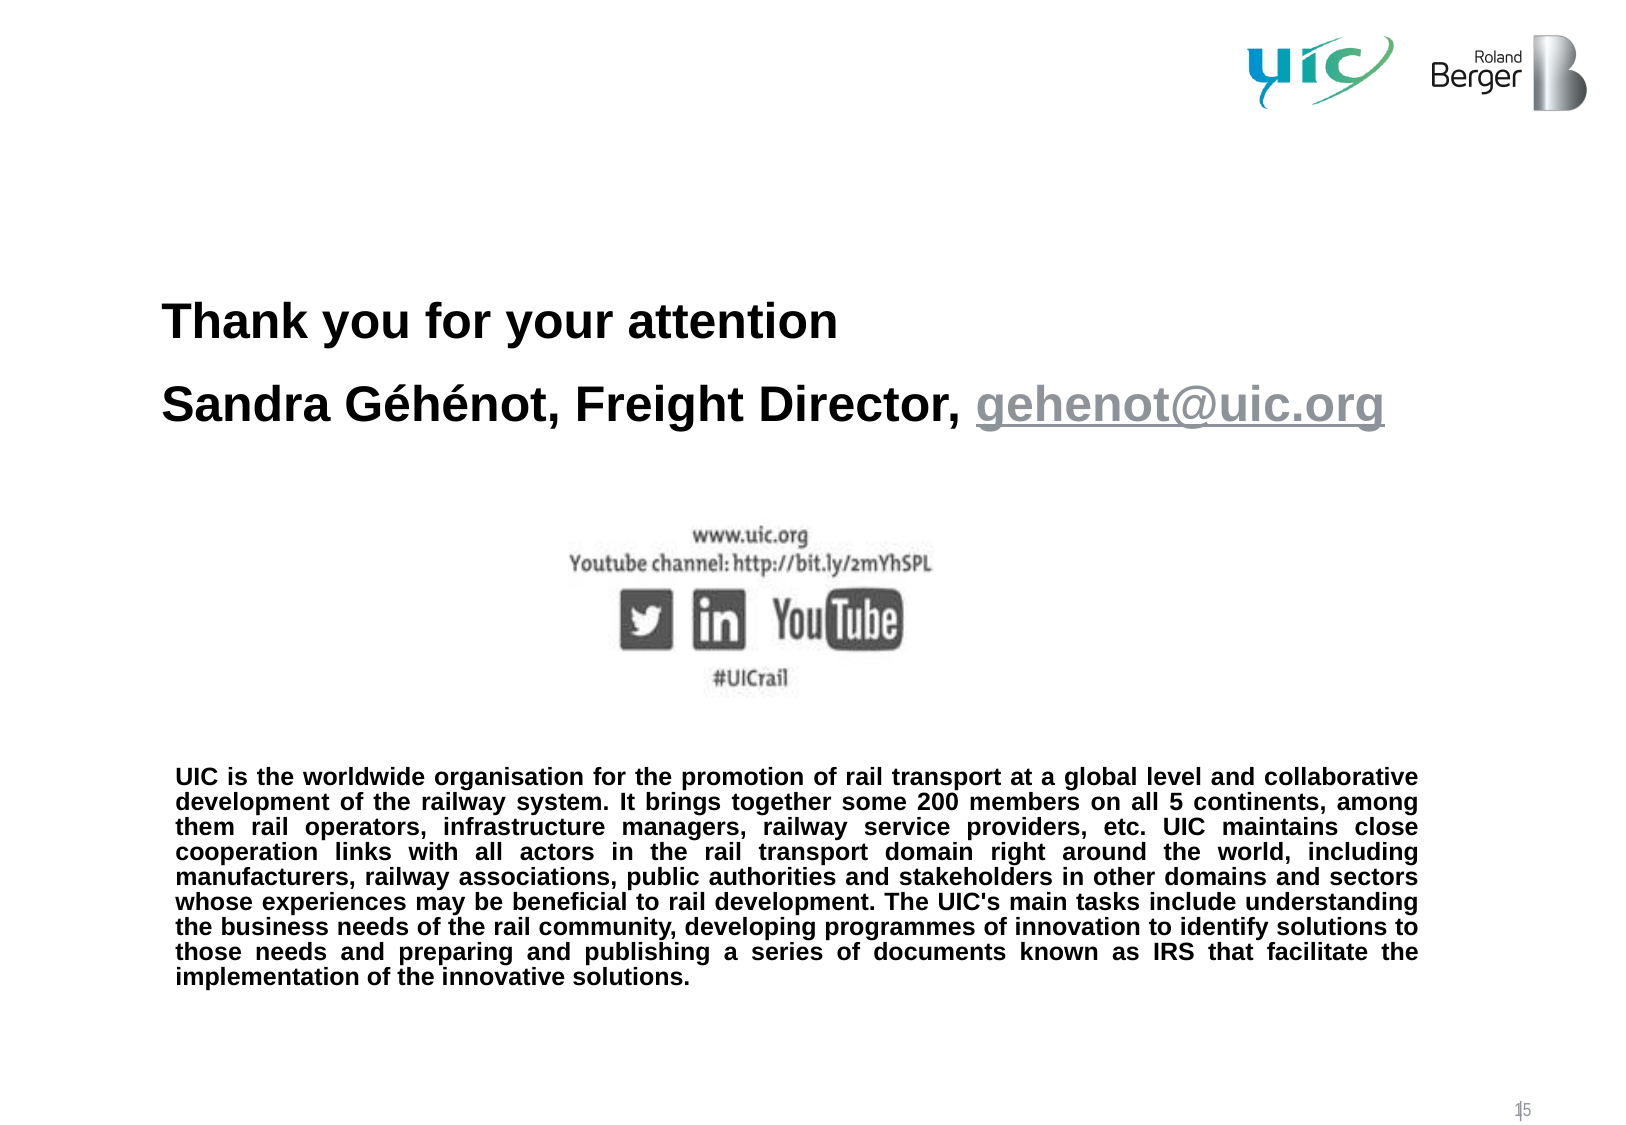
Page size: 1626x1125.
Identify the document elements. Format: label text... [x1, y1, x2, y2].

text_box Thank you for your attention Sandra Géhénot, Freight Director, gehenot@uic.org [146, 315, 1458, 440]
picture [528, 495, 980, 706]
picture [1432, 34, 1588, 112]
text_box UIC is the worldwide organisation for the promotion of rail transport at a global level and collaborative development of the railway system. It brings together some 200 members on all 5 continents, among them rail operators, infrastructure managers, railway service providers, etc. UIC maintains close cooperation links with all actors in the rail transport domain right around the world, including manufacturers, railway associations, public authorities and stakeholders in other domains and sectors whose experiences may be beneficial to rail development. The UIC's main tasks include understanding the business needs of the rail community, developing programmes of innovation to identify solutions to those needs and preparing and publishing a series of documents known as IRS that facilitate the implementation of the innovative solutions. [160, 757, 1437, 998]
picture [1247, 36, 1398, 109]
picture [1247, 51, 1266, 109]
